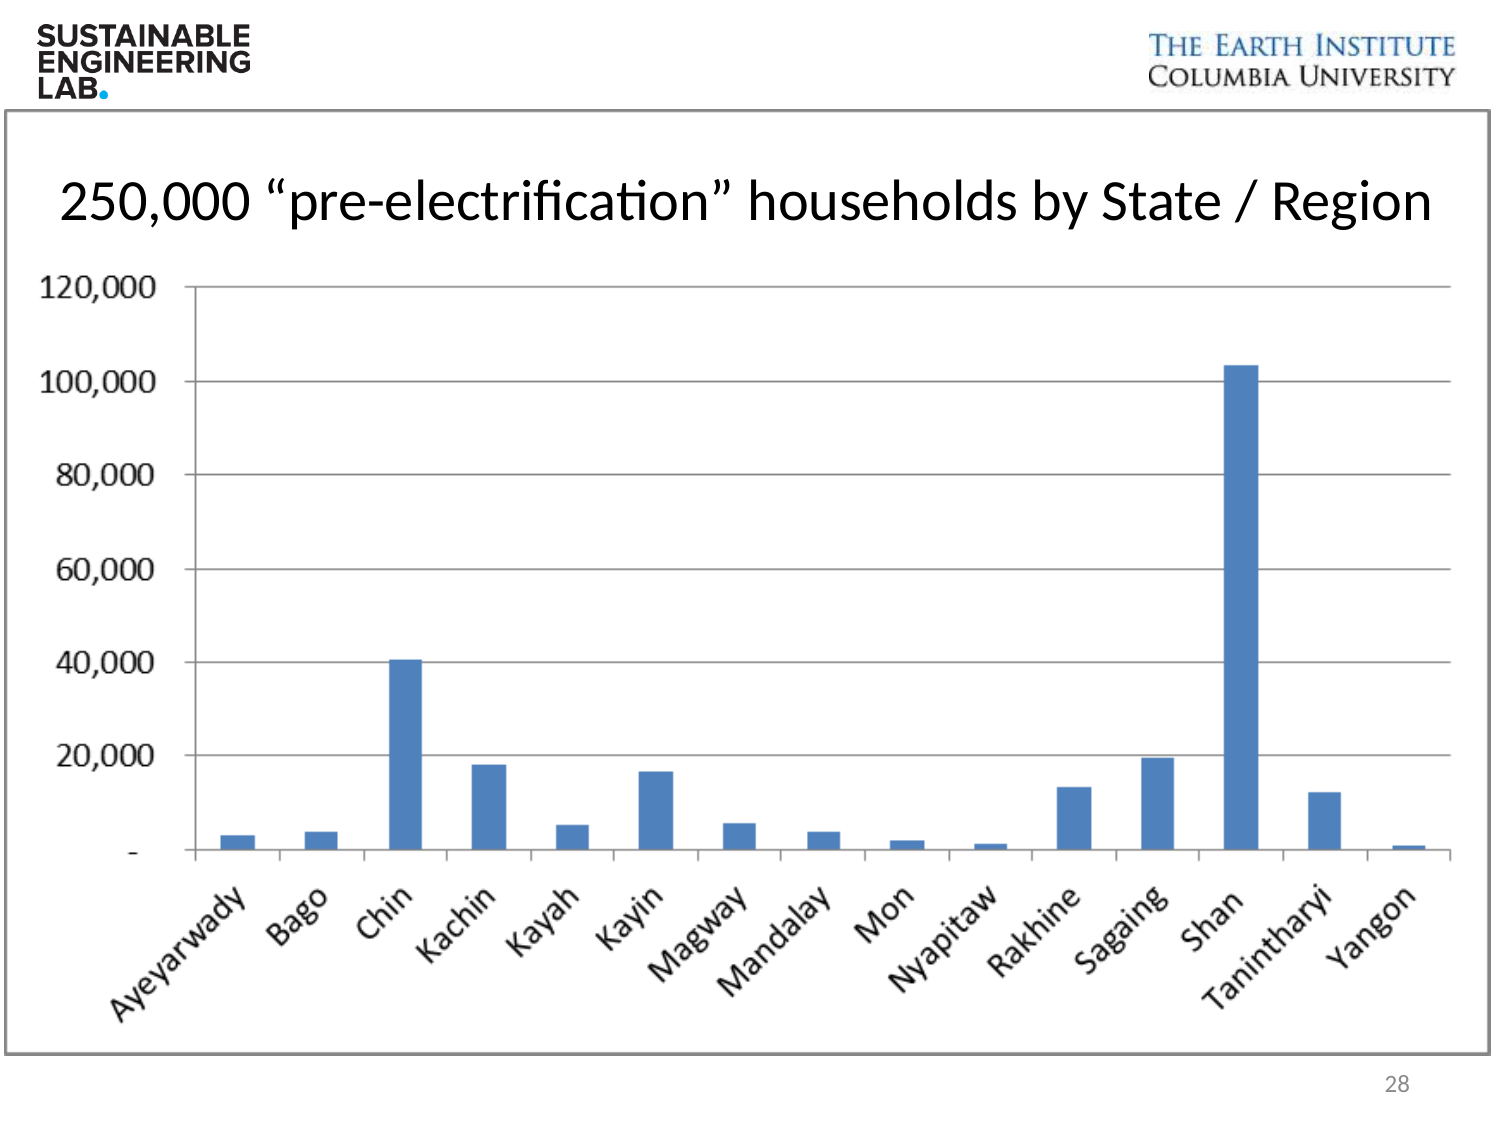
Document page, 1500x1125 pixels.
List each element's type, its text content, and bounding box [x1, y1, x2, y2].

picture [4, 31, 1491, 1056]
picture [37, 24, 250, 99]
slide_number 28 [1074, 1063, 1425, 1113]
